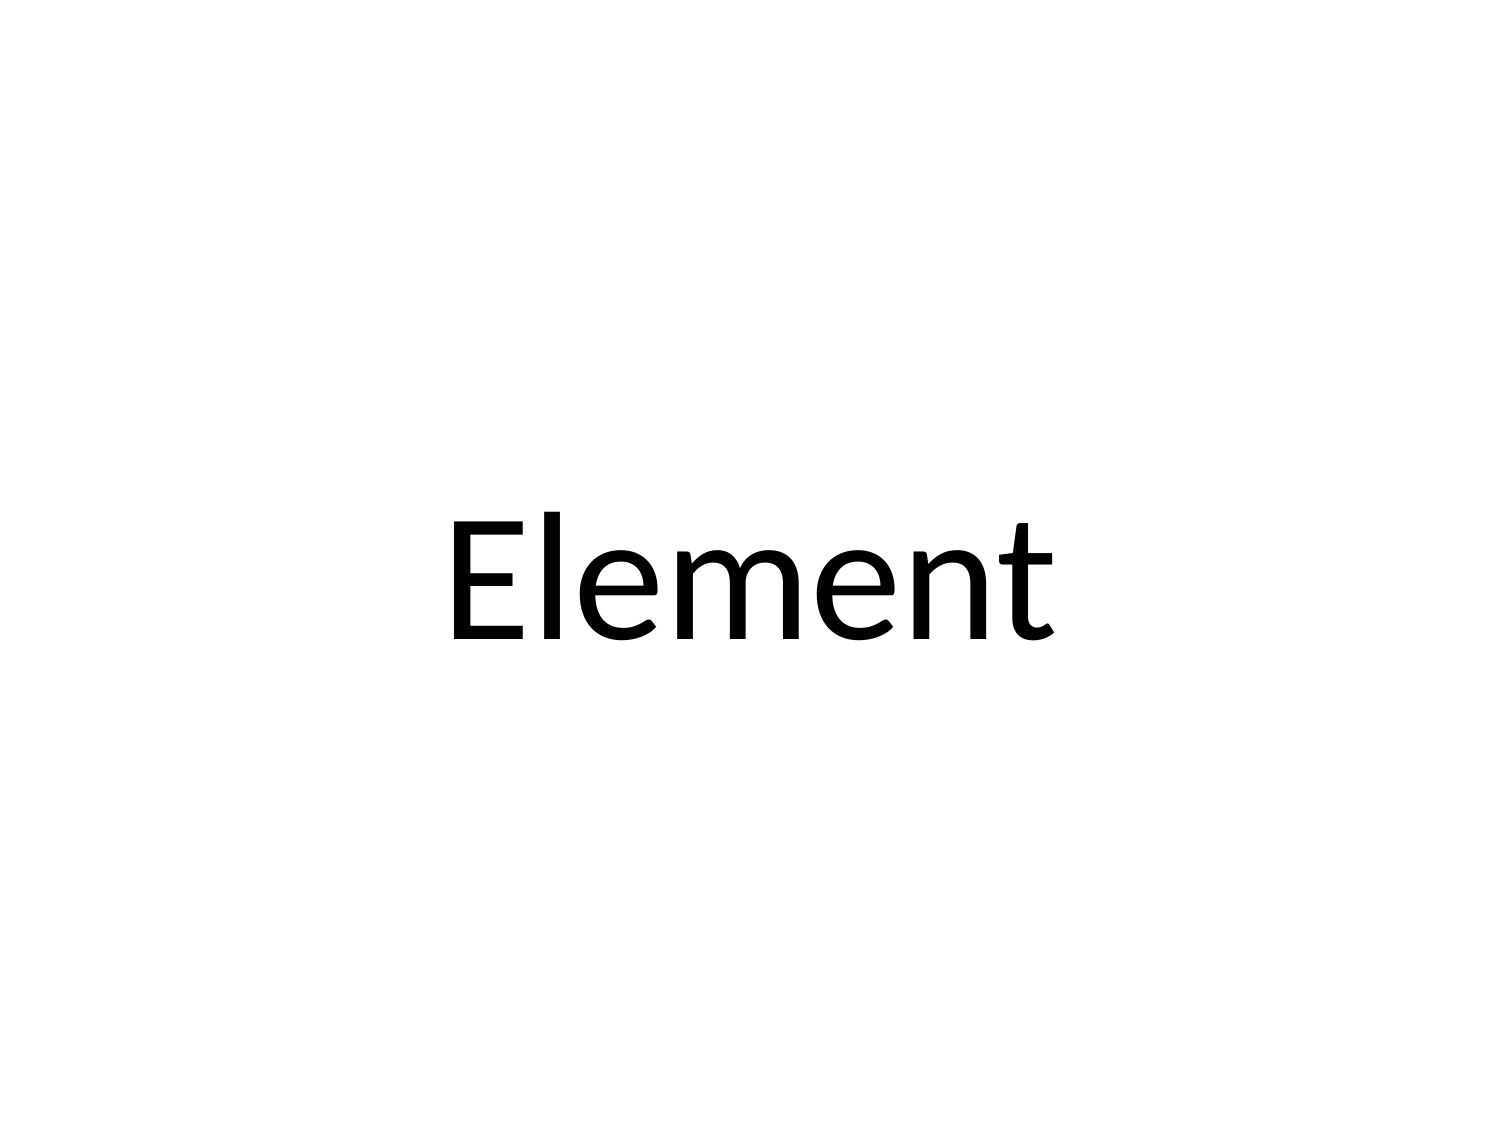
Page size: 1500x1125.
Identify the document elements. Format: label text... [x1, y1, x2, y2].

title Element [75, 45, 1425, 1088]
